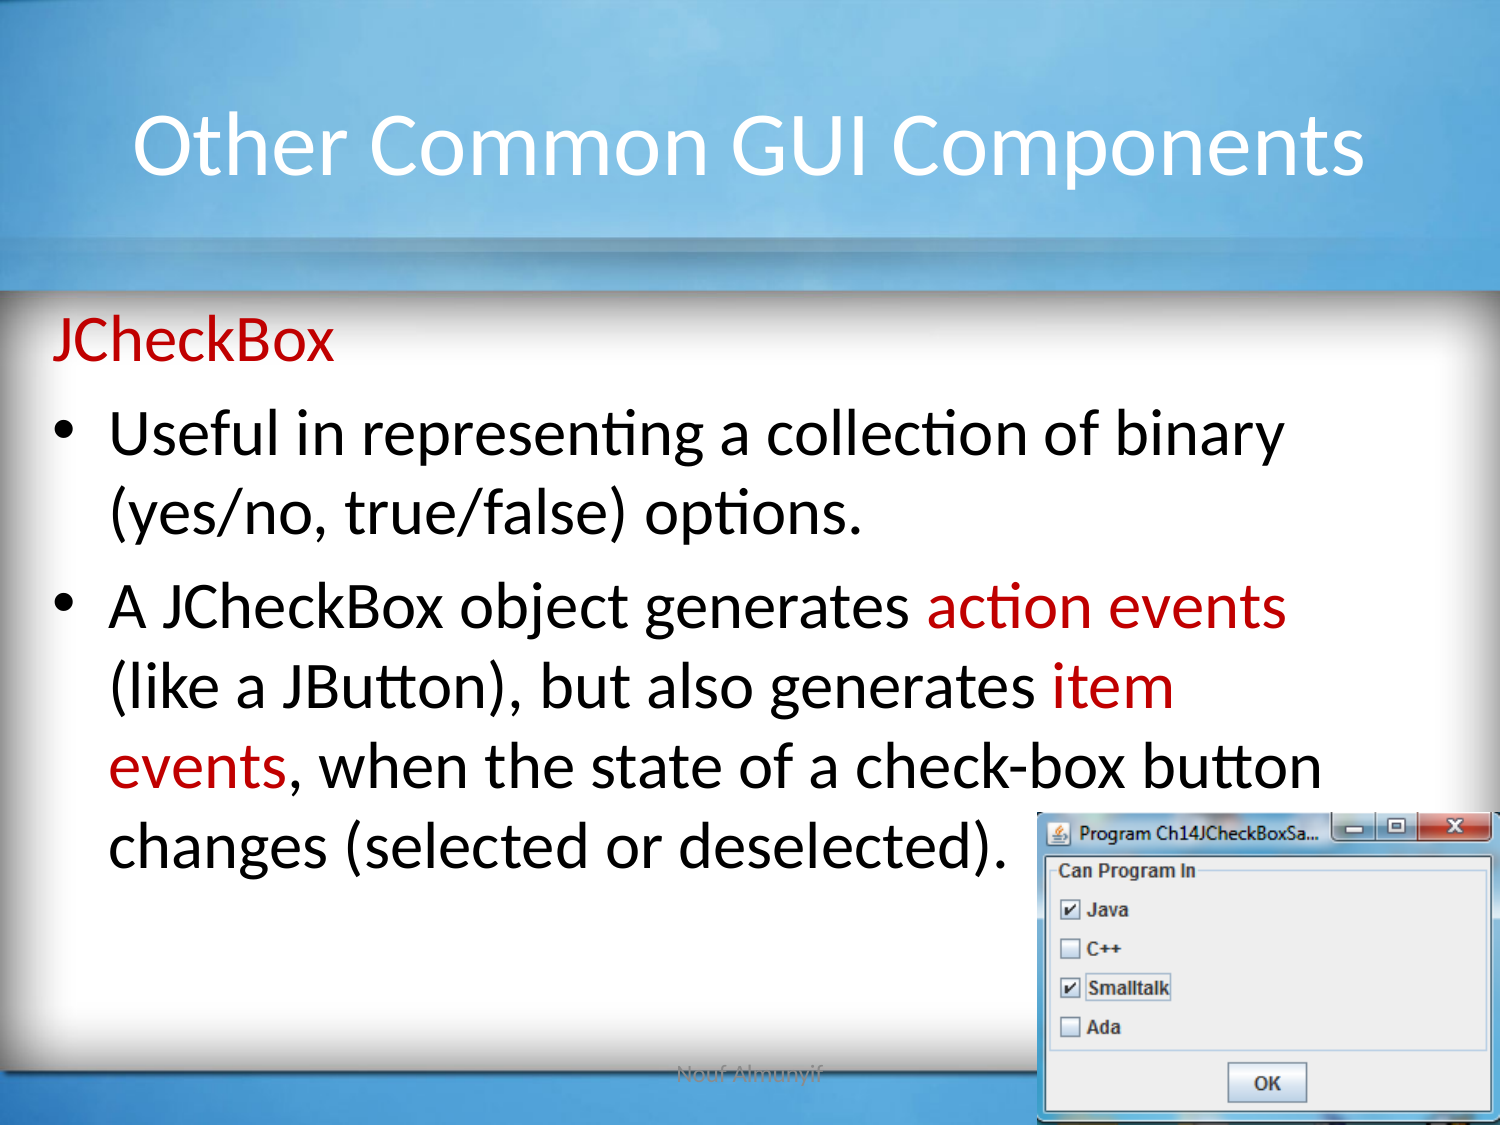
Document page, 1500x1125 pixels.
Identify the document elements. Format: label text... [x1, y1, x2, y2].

list JCheckBox Useful in representing a collection of binary (yes/no, true/false) options. A JCheckBox object generates action events (like a JButton), but also generates item events, when the state of a check-box button changes (selected or deselected). [37, 287, 1388, 980]
title Other Common GUI Components [75, 45, 1425, 233]
picture [0, 0, 1500, 1125]
footer Nouf Almunyif [512, 1042, 988, 1103]
